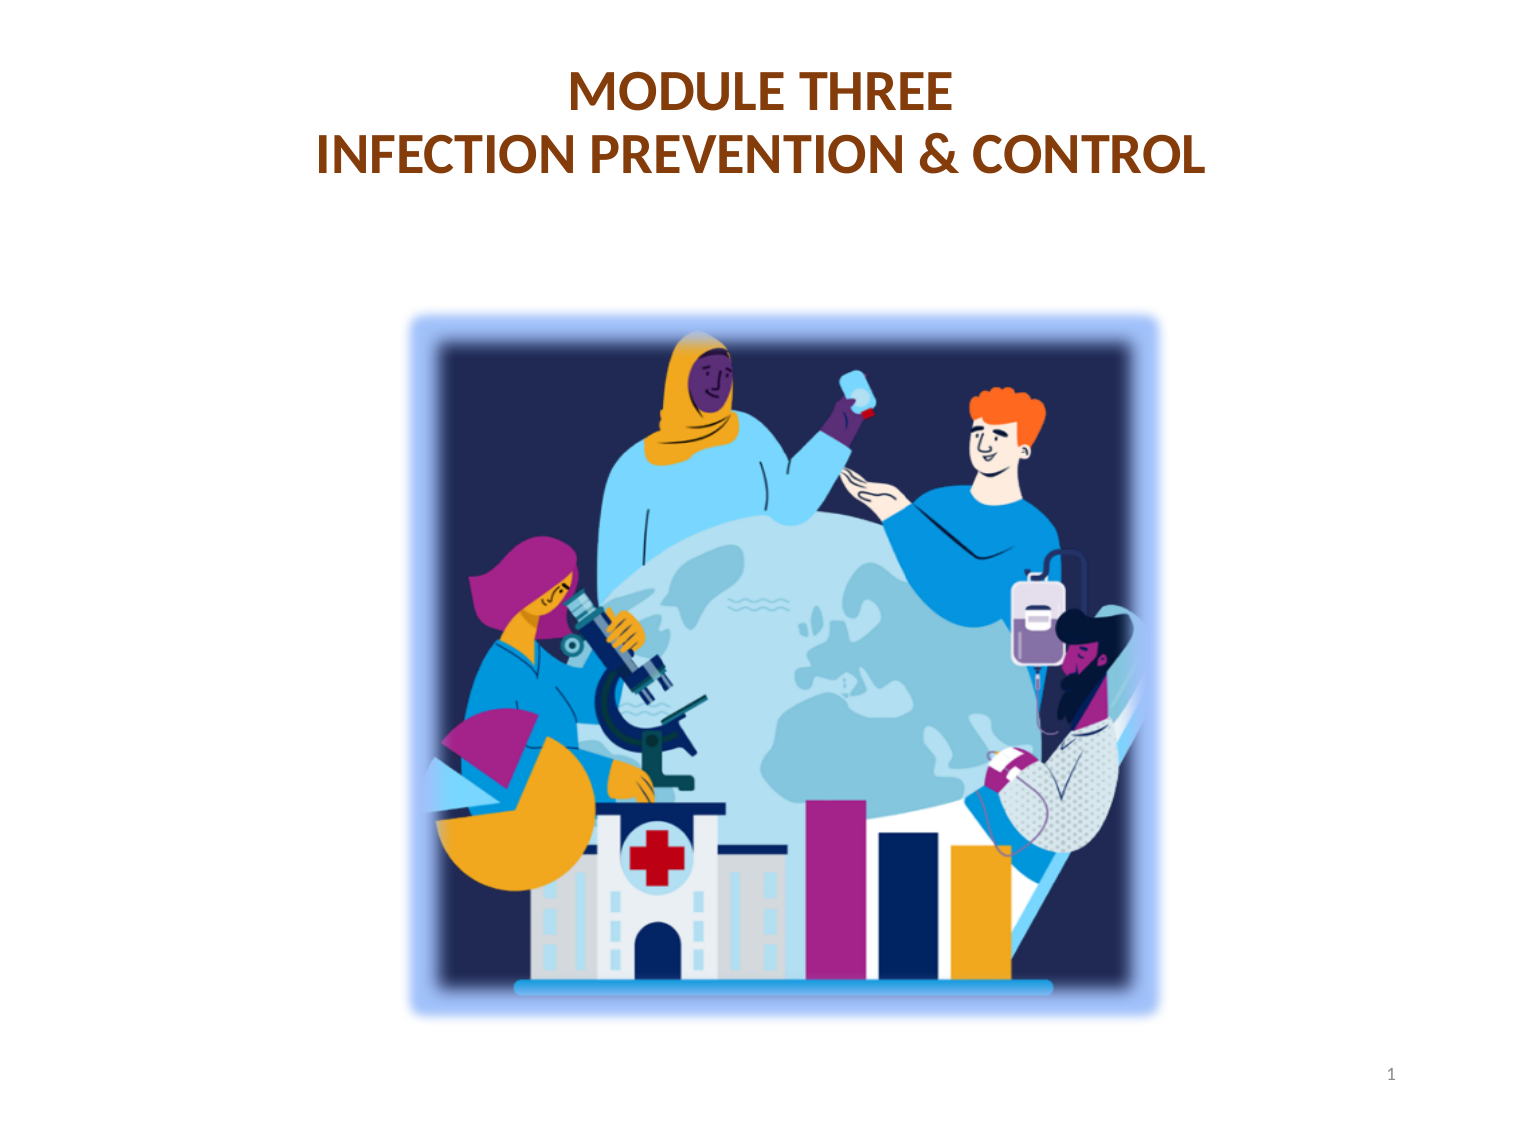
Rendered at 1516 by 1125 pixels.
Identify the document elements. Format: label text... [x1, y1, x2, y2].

slide_number 1 [1070, 1042, 1411, 1103]
title MODULE THREE INFECTION PREVENTION & CONTROL [142, 47, 1380, 200]
picture [420, 324, 1149, 1006]
